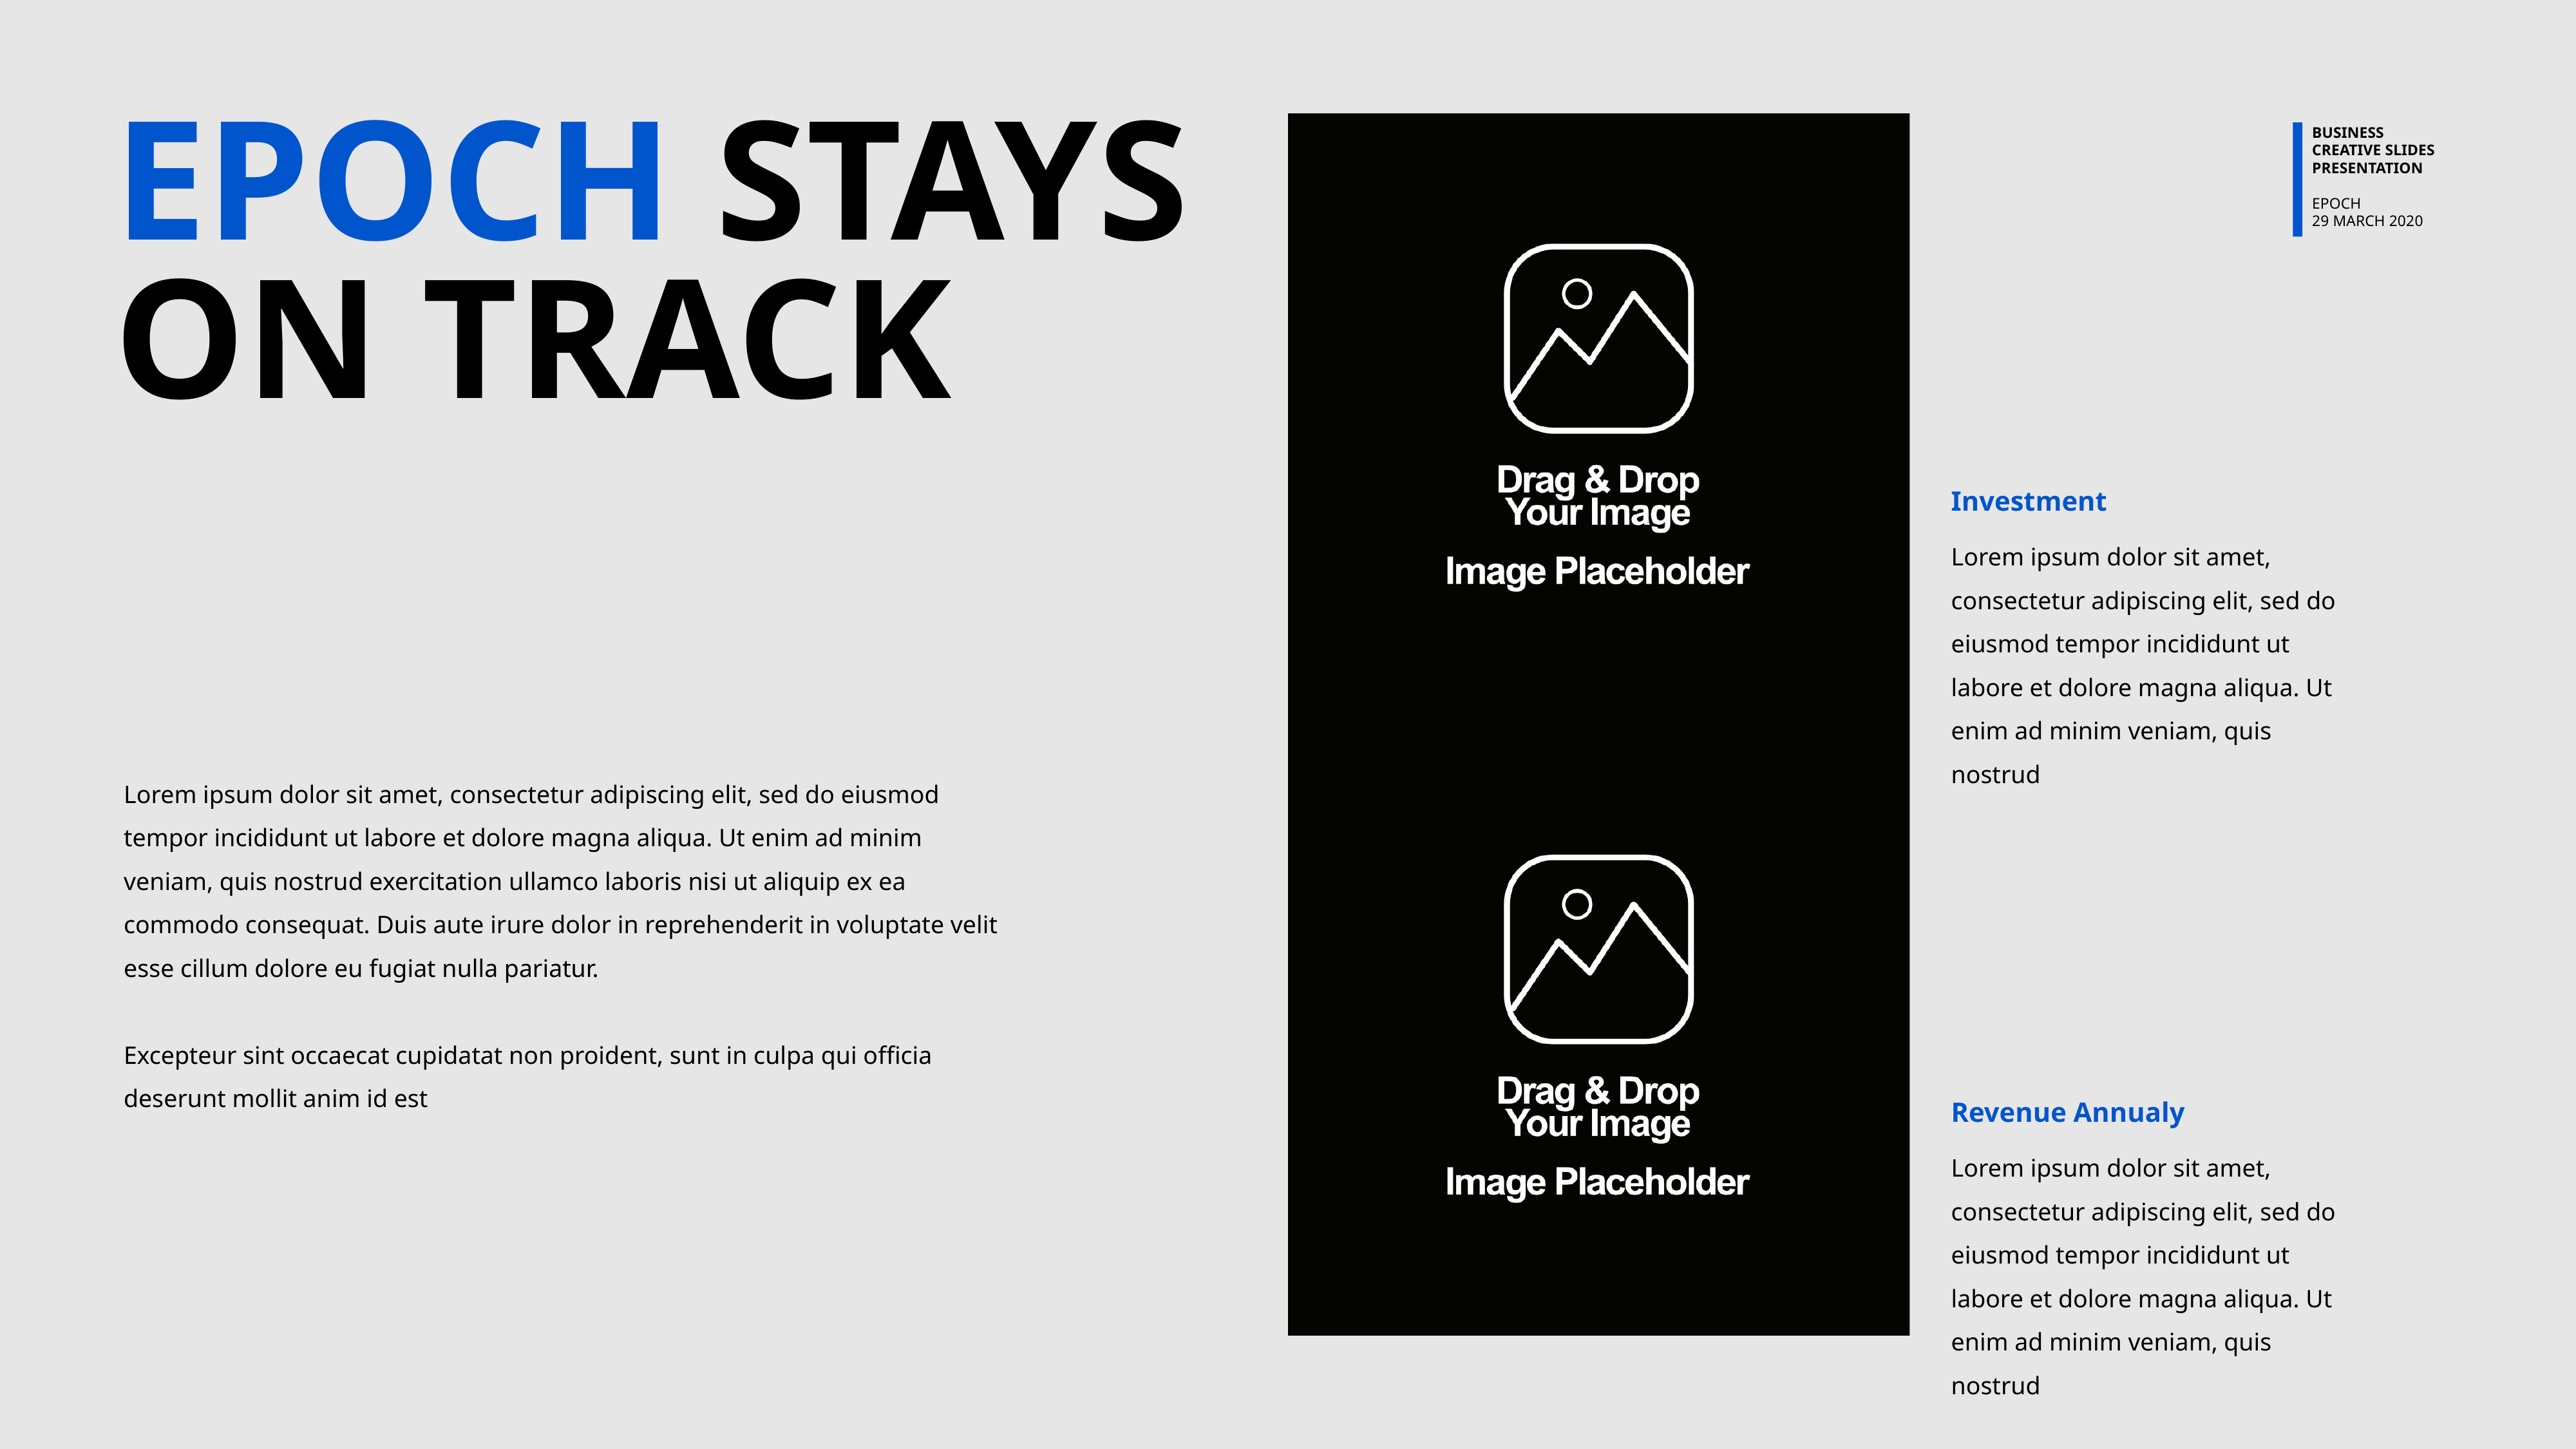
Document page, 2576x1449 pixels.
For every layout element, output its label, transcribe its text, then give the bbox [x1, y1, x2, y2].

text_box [2293, 113, 2463, 246]
text_box Investment [1951, 468, 2201, 501]
picture [1287, 113, 1910, 1336]
text_box Lorem ipsum dolor sit amet, consectetur adipiscing elit, sed do eiusmod tempor incididunt ut labore et dolore magna aliqua. Ut enim ad minim veniam, quis nostrud [1951, 527, 2365, 724]
text_box Lorem ipsum dolor sit amet, consectetur adipiscing elit, sed do eiusmod tempor incididunt ut labore et dolore magna aliqua. Ut enim ad minim veniam, quis nostrud [1951, 1138, 2365, 1336]
text_box Lorem ipsum dolor sit amet, consectetur adipiscing elit, sed do eiusmod tempor incididunt ut labore et dolore magna aliqua. Ut enim ad minim veniam, quis nostrud exercitation ullamco laboris nisi ut aliquip ex ea commodo consequat. Duis aute irure dolor in reprehenderit in voluptate velit esse cillum dolore eu fugiat nulla pariatur. Excepteur sint occaecat cupidatat non proident, sunt in culpa qui officia deserunt mollit anim id est [114, 755, 1019, 1099]
text_box EPOCH STAYS ON TRACK [114, 113, 1198, 500]
text_box Revenue Annualy [1951, 1079, 2201, 1112]
